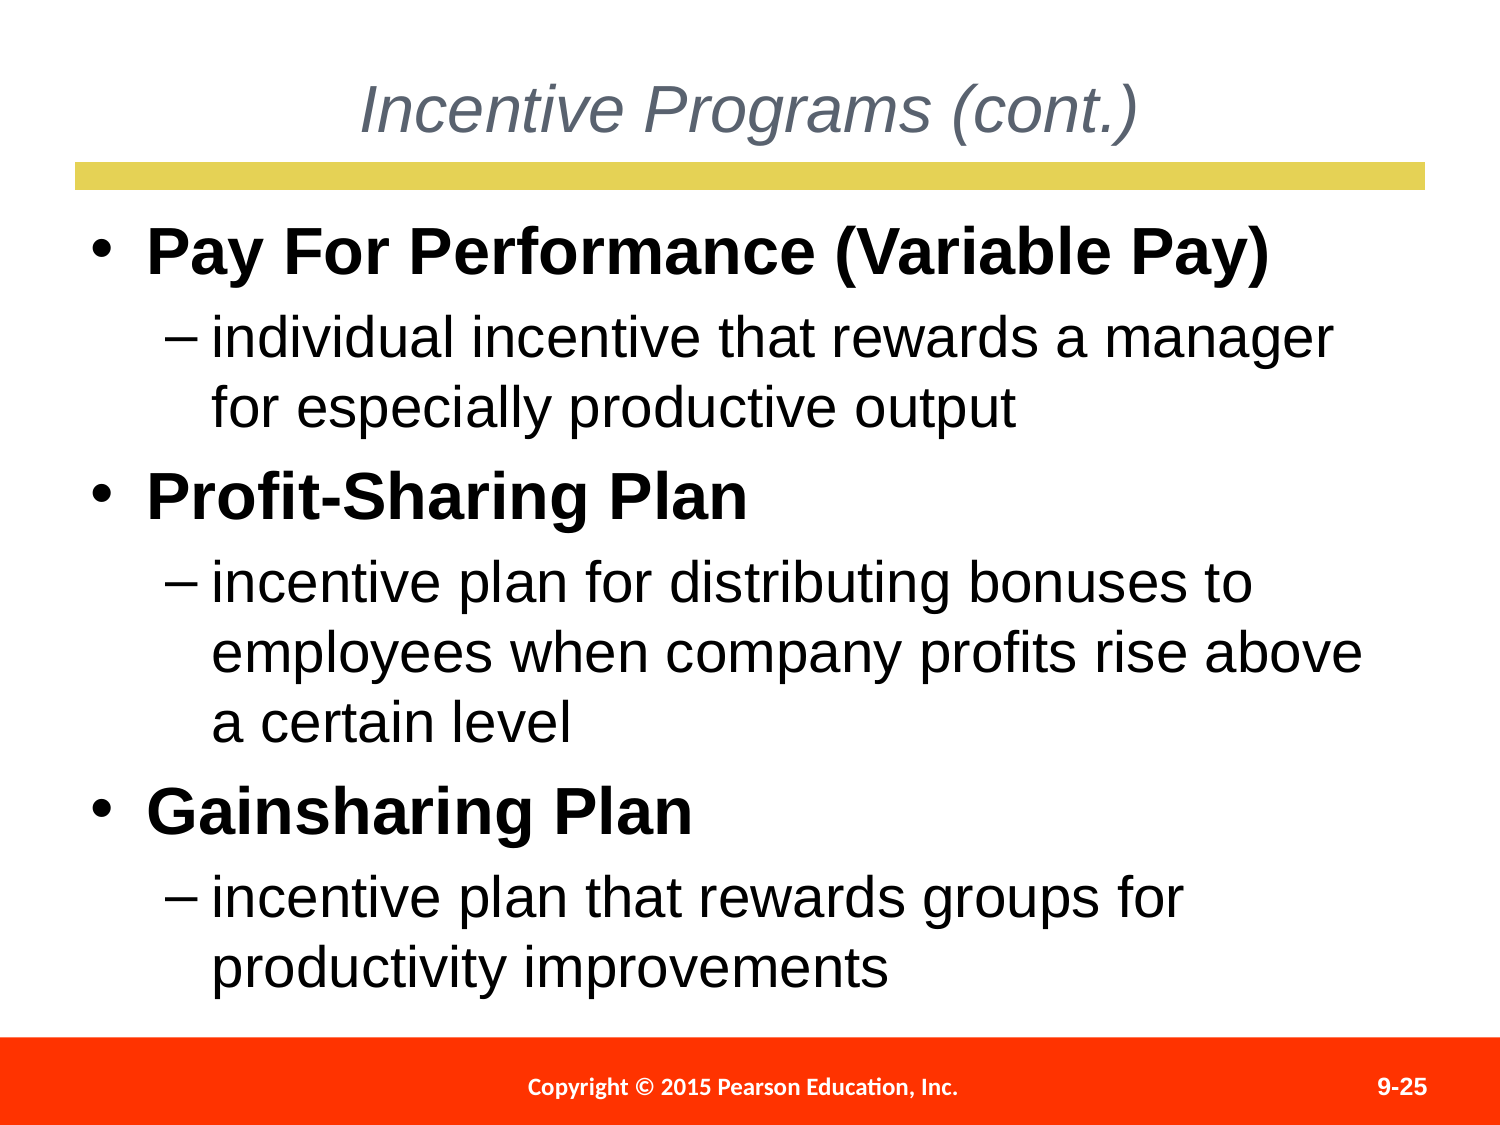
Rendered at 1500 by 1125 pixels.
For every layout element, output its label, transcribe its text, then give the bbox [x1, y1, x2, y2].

list Pay For Performance (Variable Pay) individual incentive that rewards a manager for especially productive output Profit-Sharing Plan incentive plan for distributing bonuses to employees when company profits rise above a certain level Gainsharing Plan incentive plan that rewards groups for productivity improvements [74, 199, 1426, 1006]
title Incentive Programs (cont.) [74, 12, 1426, 199]
